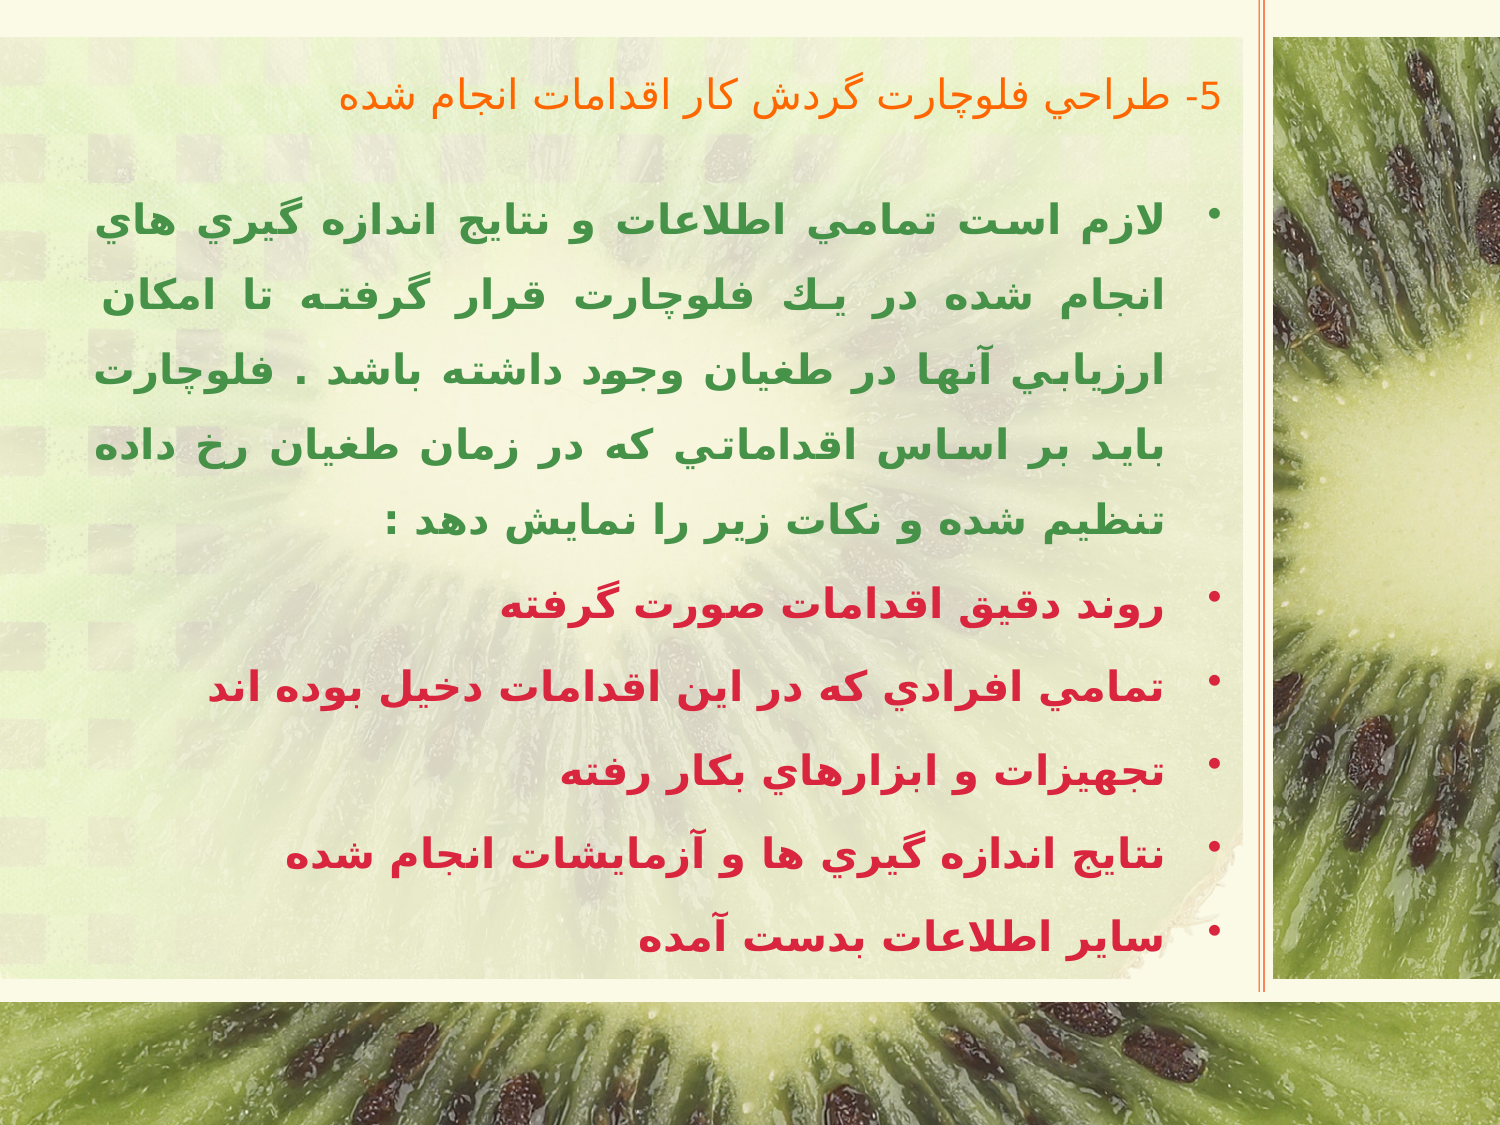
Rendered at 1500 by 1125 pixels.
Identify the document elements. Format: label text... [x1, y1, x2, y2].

list لازم است تمامي اطلاعات و نتايج اندازه گيري هاي انجام شده در يك فلوچارت قرار گرفته تا امكان ارزيابي آنها در طغيان وجود داشته باشد . فلوچارت بايد بر اساس اقداماتي كه در زمان طغيان رخ داده تنظيم شده و نكات زير را نمايش دهد : روند دقيق اقدامات صورت گرفته تمامي افرادي كه در اين اقدامات دخيل بوده اند تجهيزات و ابزارهاي بكار رفته نتايج اندازه گيري ها و آزمايشات انجام شده ساير اطلاعات بدست آمده [74, 160, 1238, 899]
title 5- طراحي فلوچارت گردش كار اقدامات انجام شده [74, 54, 1238, 131]
picture [0, 0, 1500, 1125]
